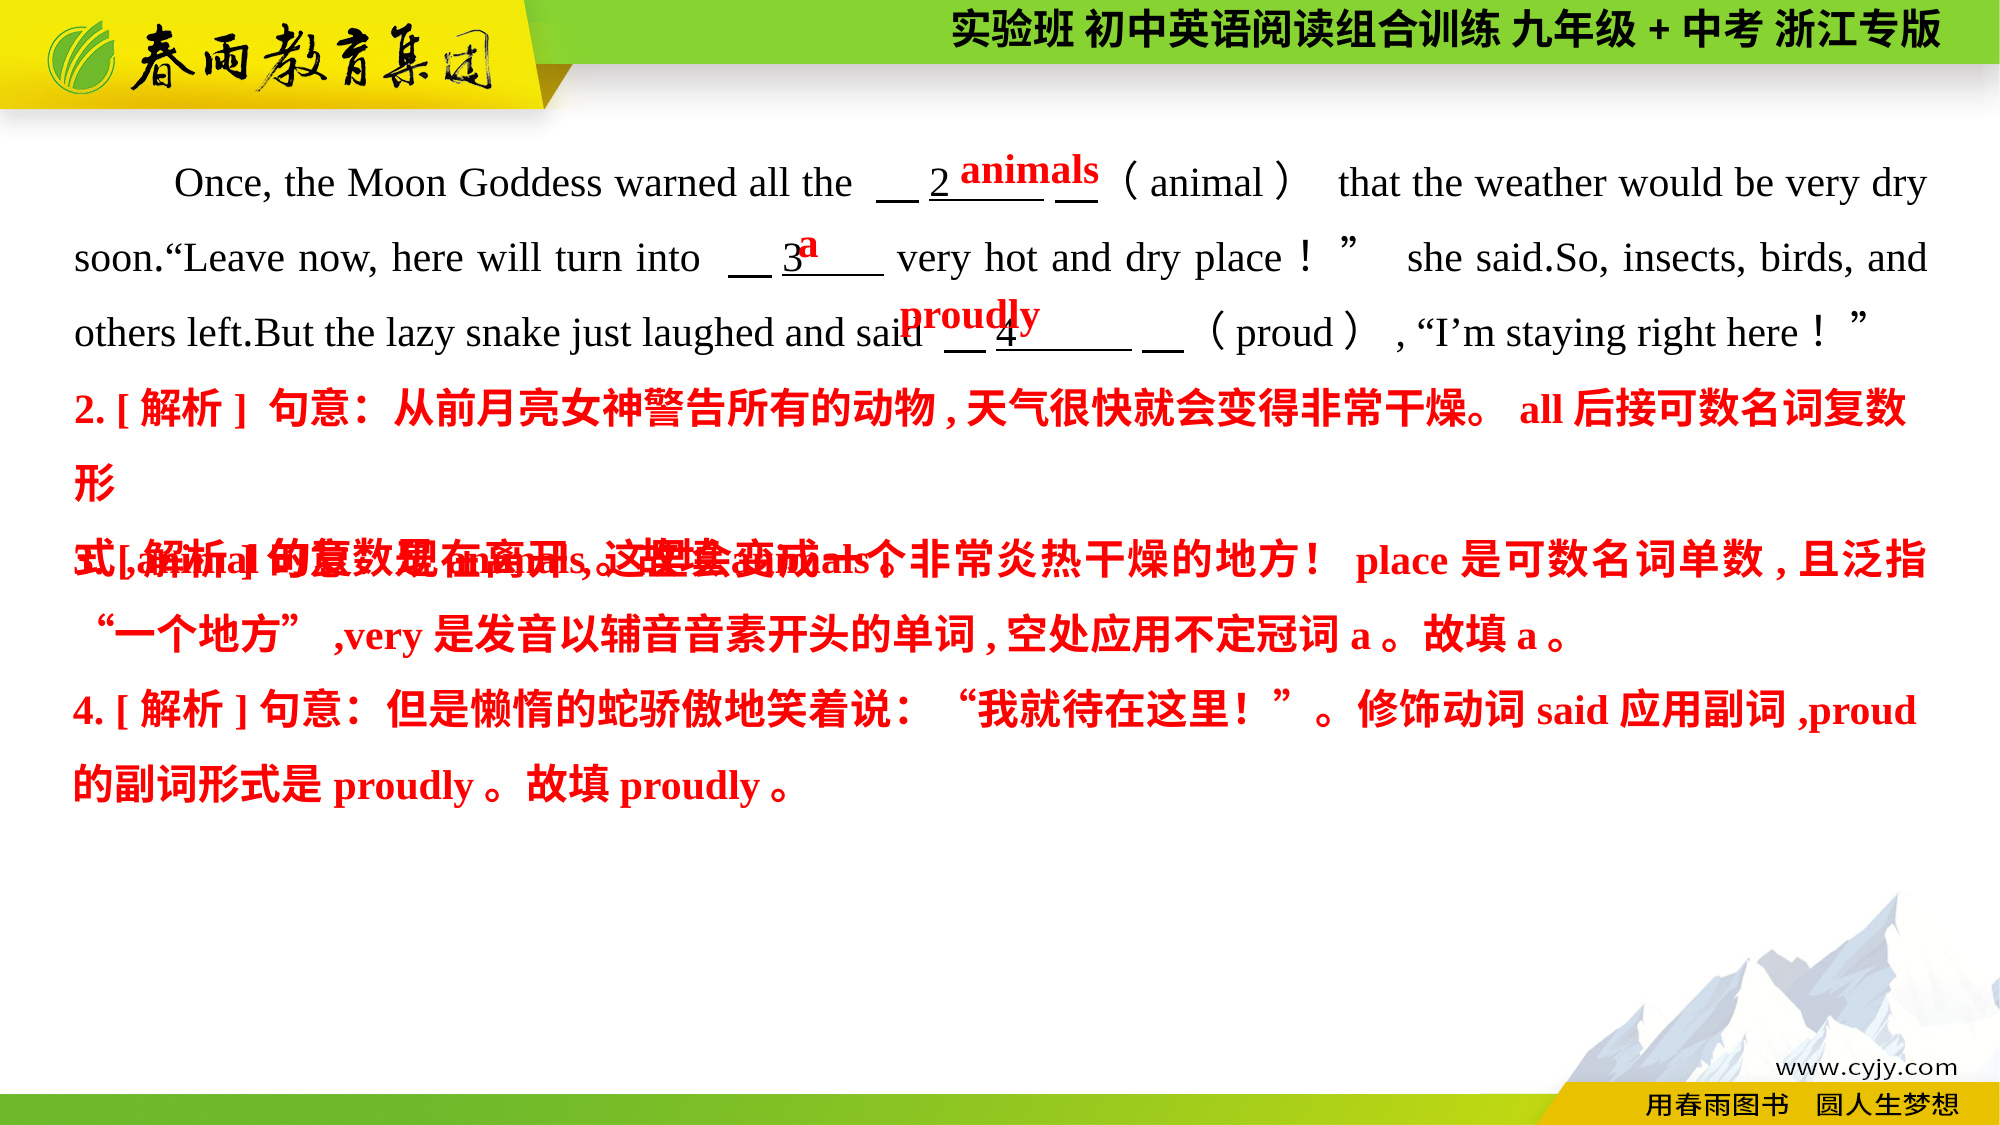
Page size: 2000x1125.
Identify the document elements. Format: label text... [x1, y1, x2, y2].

text_box 3. [解析]句意：现在离开,这里会变成一个非常炎热干燥的地方！place是可数名词单数,且泛指“一个地方”,very是发音以辅音音素开头的单词,空处应用不定冠词a。故填a。 [58, 499, 1943, 650]
text_box 4. [解析]句意：但是懒惰的蛇骄傲地笑着说：“我就待在这里！”。修饰动词said应用副词,proud的副词形式是proudly。故填proudly。 [57, 650, 1943, 816]
picture [0, 0, 2000, 1125]
text_box a [783, 208, 834, 274]
list Once, the Moon Goddess warned all the 2 （animal） that the weather would be very dry soon.“Leave now, here will turn into 3 very hot and dry place！” she said.So, insects, birds, and others left.But the lazy snake just laughed and said 4 （proud）, “I’m staying right here！” [59, 122, 1944, 349]
text_box 2. [解析] 句意：从前月亮女神警告所有的动物,天气很快就会变得非常干燥。all后接可数名词复数形 式,animal的复数是animals。故填animals。 [59, 349, 1944, 590]
text_box proudly [874, 278, 1056, 344]
text_box animals [945, 133, 1115, 199]
